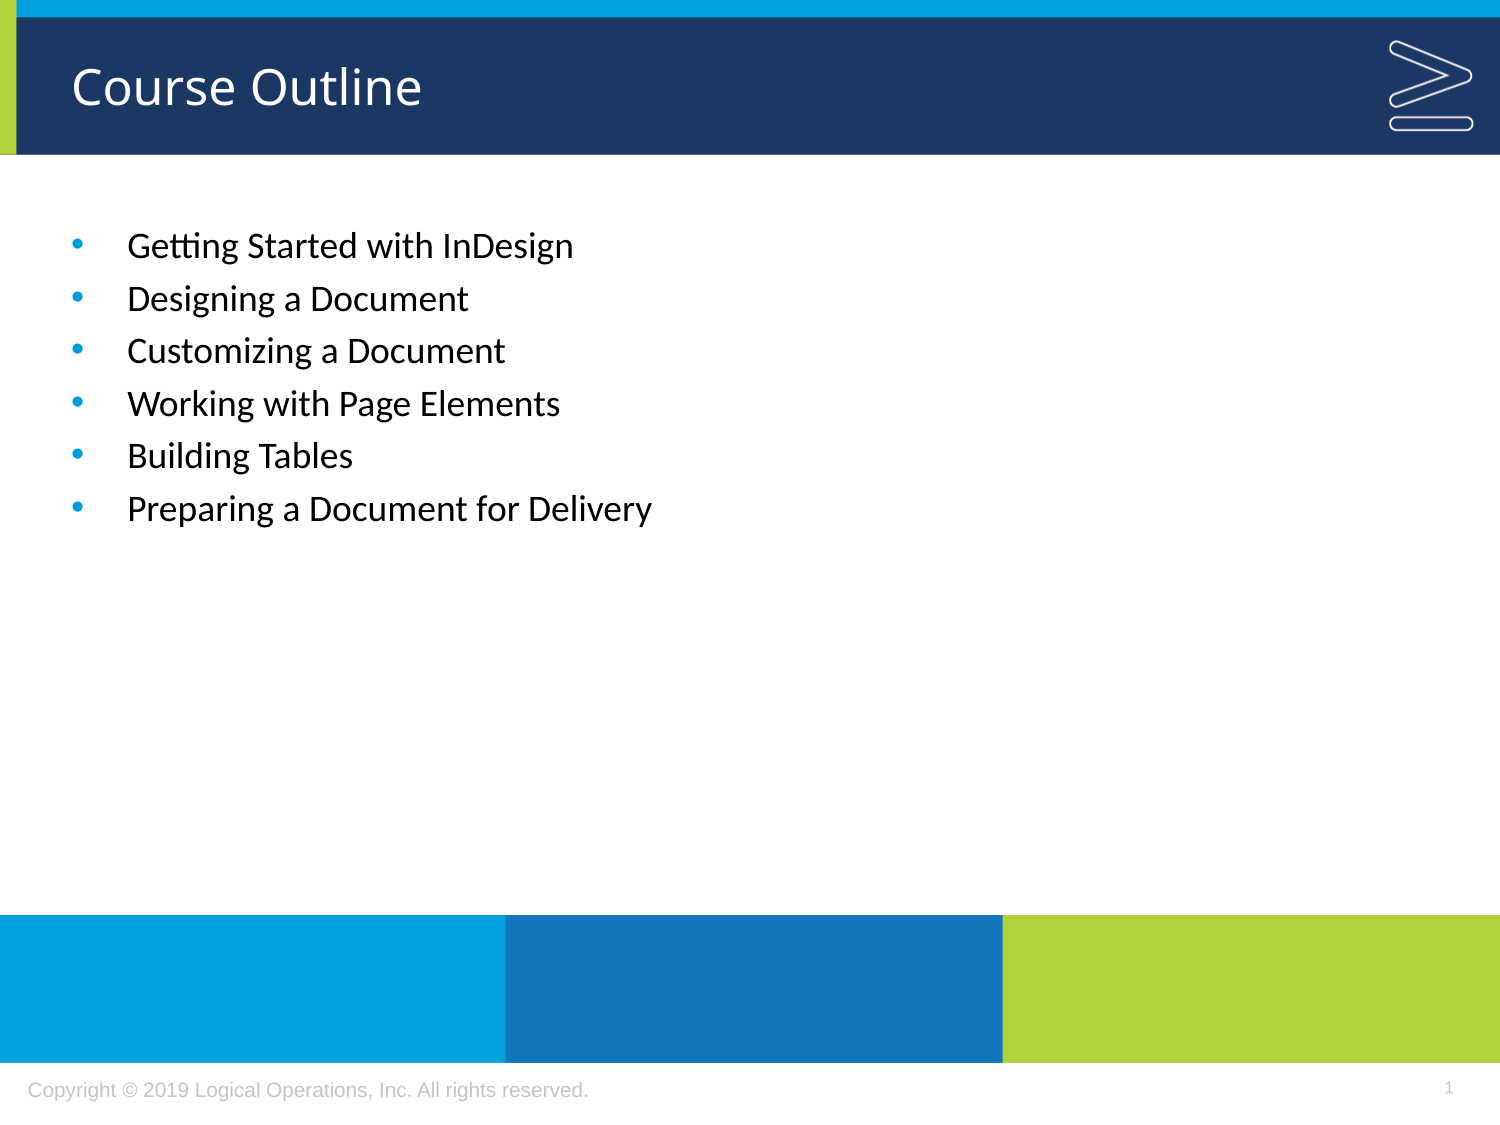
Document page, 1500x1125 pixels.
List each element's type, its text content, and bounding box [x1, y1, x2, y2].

picture [0, 0, 56, 155]
title Course Outline [56, 16, 1350, 155]
slide_number 1 [1118, 1057, 1469, 1118]
picture [1350, 18, 1500, 155]
picture [506, 915, 1500, 1063]
list Getting Started with InDesign Designing a Document Customizing a Document Working with Page Elements Building Tables Preparing a Document for Delivery [56, 213, 1444, 892]
